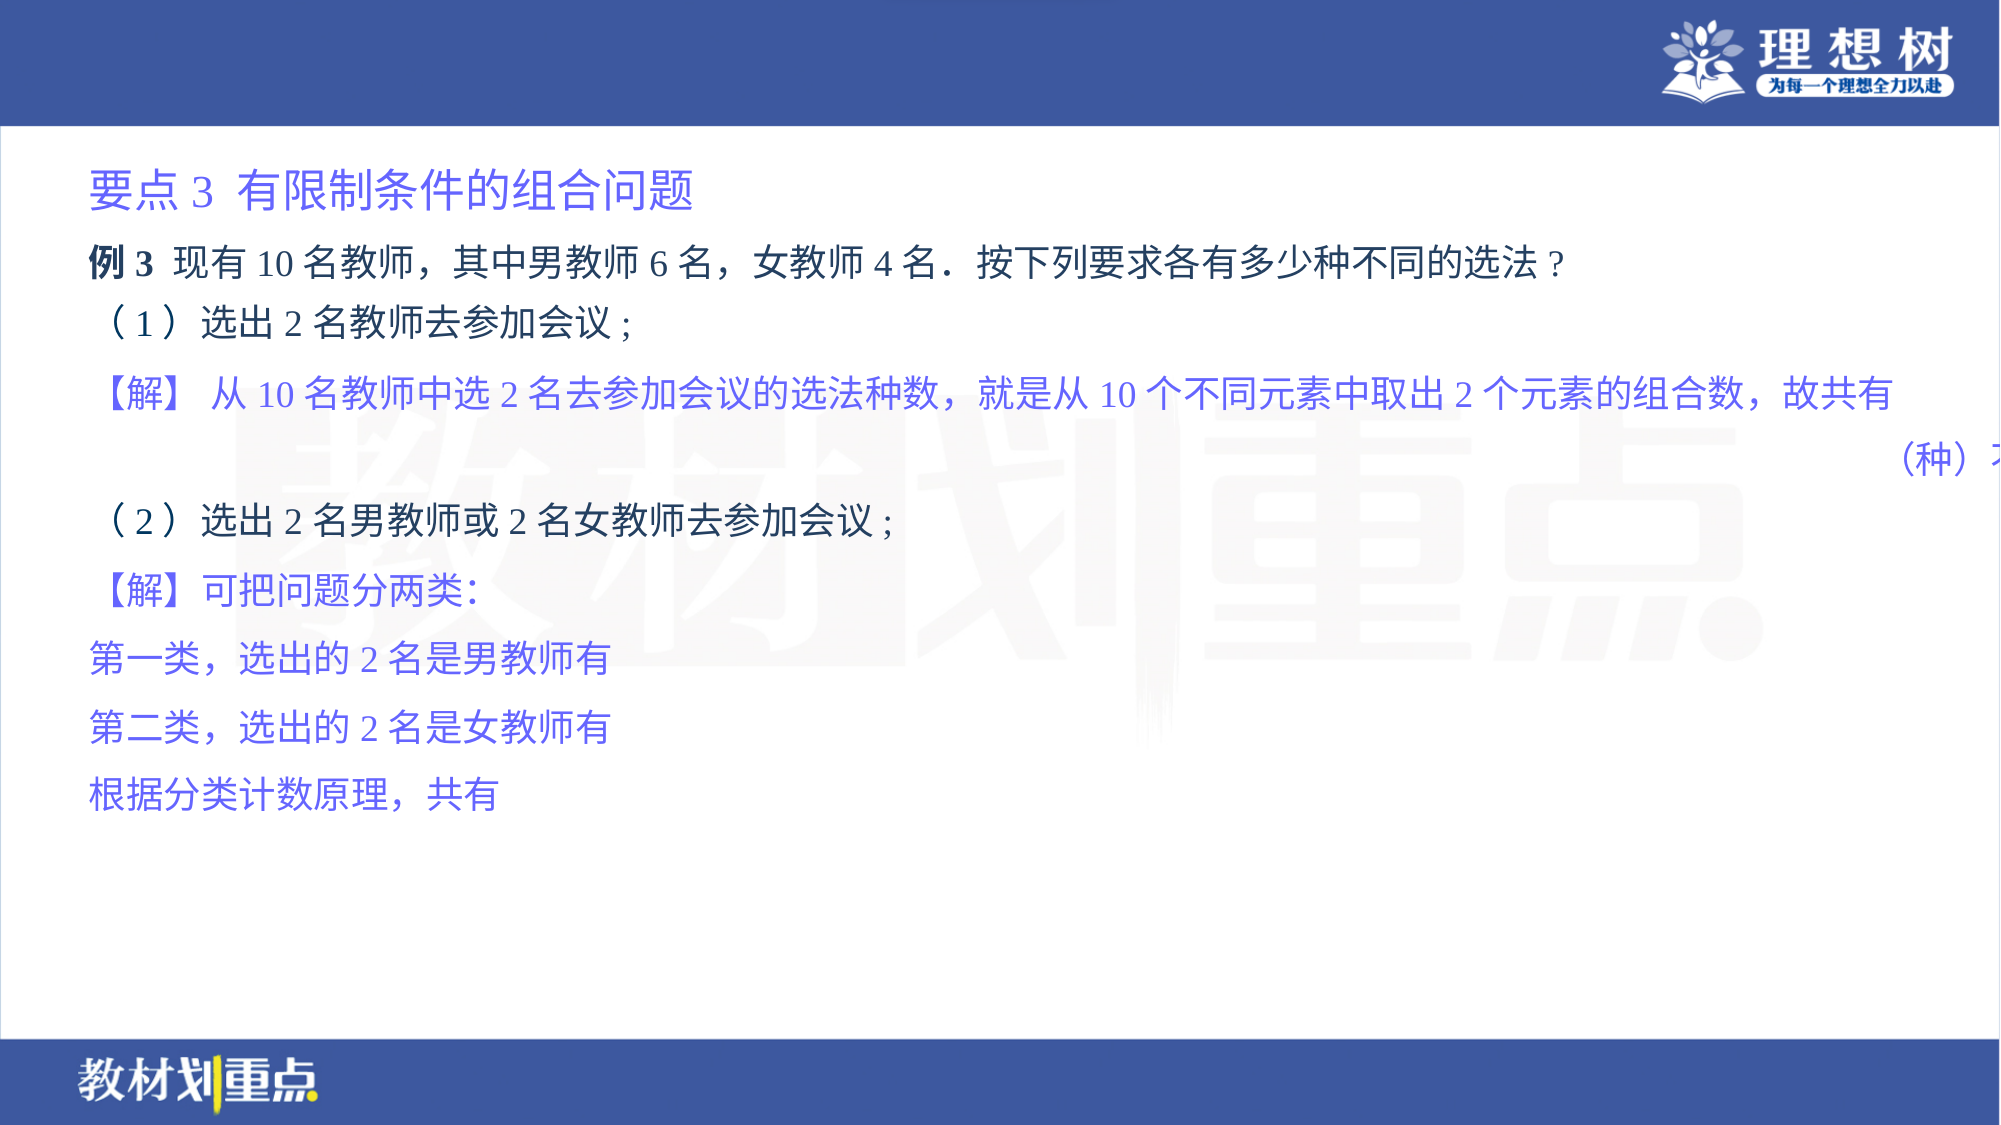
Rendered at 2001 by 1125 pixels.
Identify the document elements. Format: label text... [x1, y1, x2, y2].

picture [0, 0, 2000, 1125]
text_box 要点3 有限制条件的组合问题 [88, 135, 1911, 217]
text_box （2）选出2名男教师或2名女教师去参加会议; [88, 475, 1911, 536]
text_box （1）选出2名教师去参加会议; [88, 277, 1911, 337]
text_box 例3 现有10名教师，其中男教师6名，女教师4名．按下列要求各有多少种不同的选法? [88, 217, 1911, 277]
